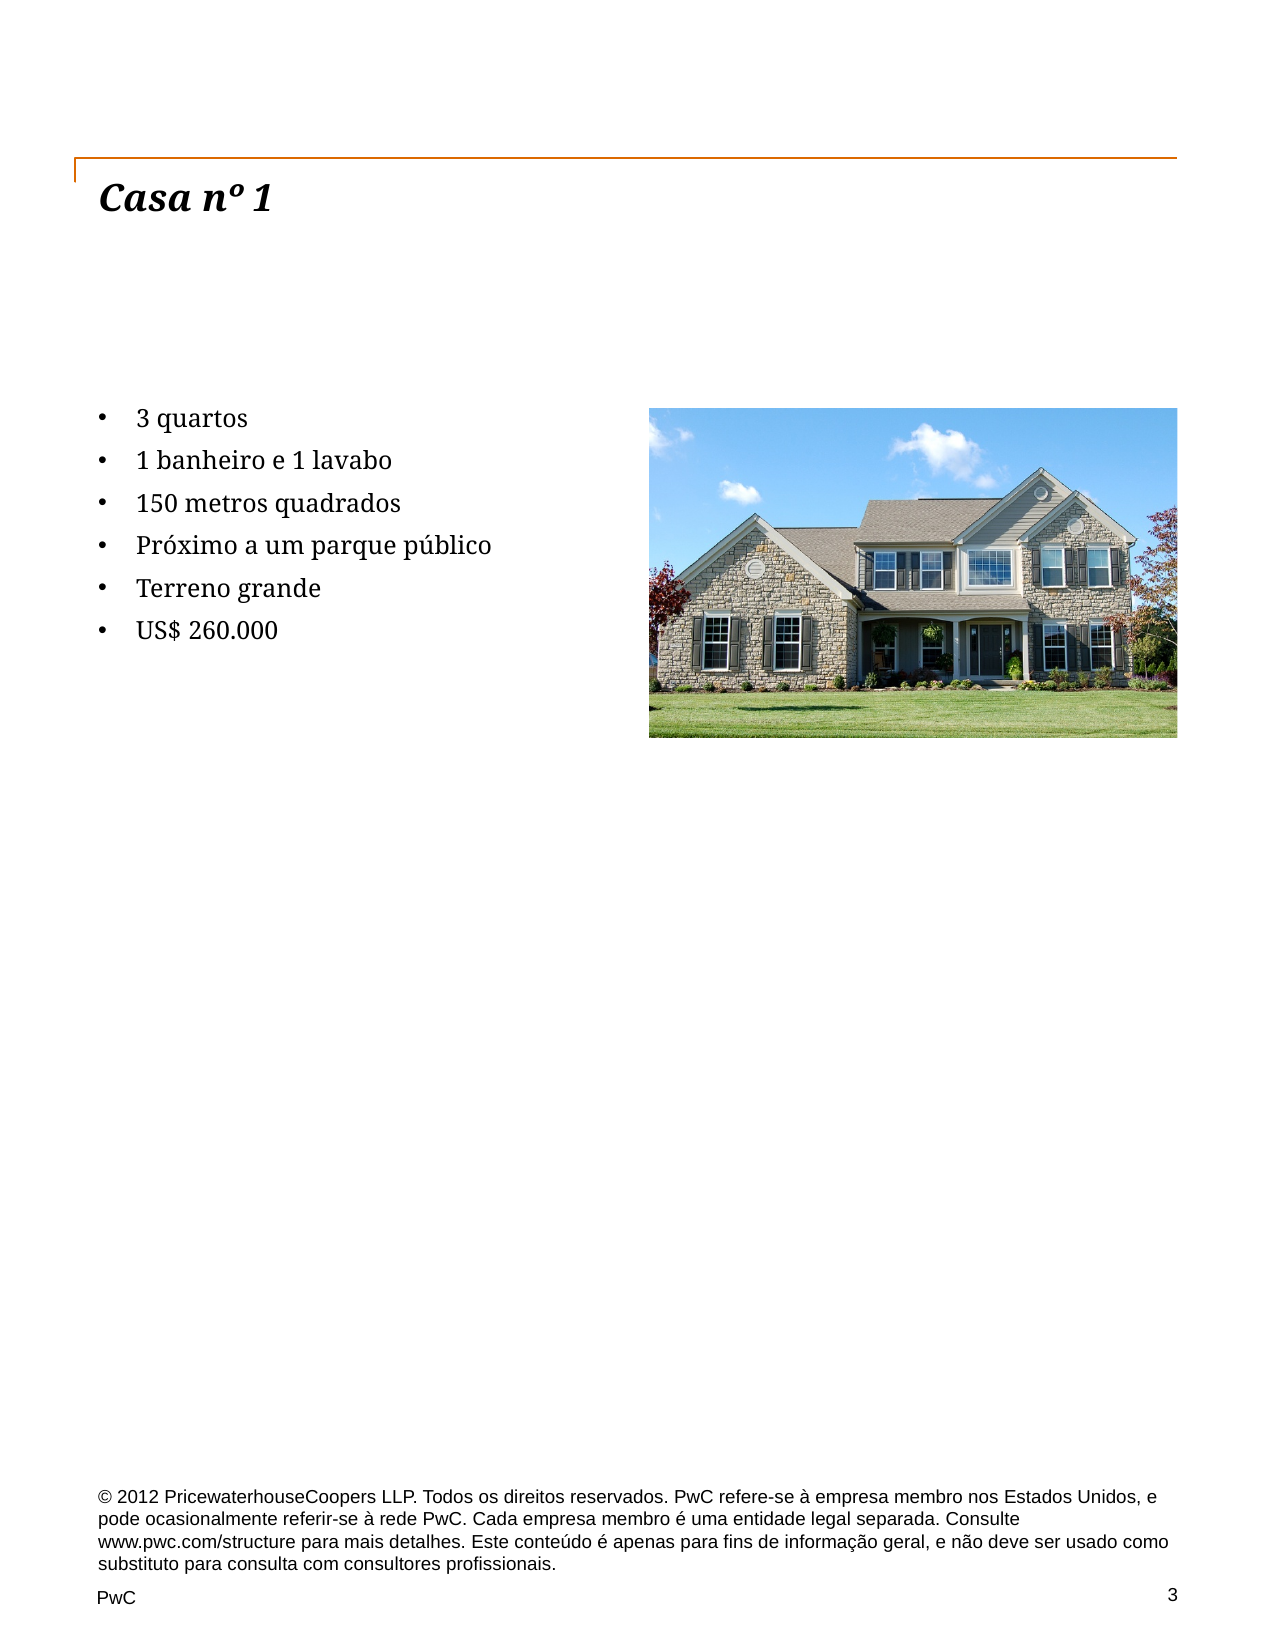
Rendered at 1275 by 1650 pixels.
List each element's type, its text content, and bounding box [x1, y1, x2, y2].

picture [648, 407, 1178, 739]
title Casa nº 1 [98, 173, 1178, 220]
slide_number 3 [903, 1583, 1179, 1609]
text_box © 2012 PricewaterhouseCoopers LLP. Todos os direitos reservados. PwC refere-se à empresa membro nos Estados Unidos, e pode ocasionalmente referir-se à rede PwC. Cada empresa membro é uma entidade legal separada. Consulte www.pwc.com/structure para mais detalhes. Este conteúdo é apenas para fins de informação geral, e não deve ser usado como substituto para consulta com consultores profissionais. [98, 1484, 1178, 1575]
list 3 quartos 1 banheiro e 1 lavabo 150 metros quadrados Próximo a um parque público Terreno grande US$ 260.000 [98, 402, 627, 1345]
